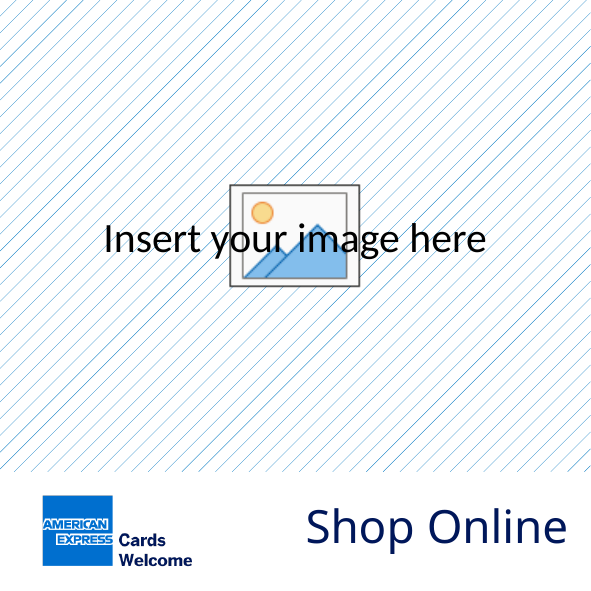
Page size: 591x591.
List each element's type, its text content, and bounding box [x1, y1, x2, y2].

text_box Shop Online [217, 490, 583, 561]
picture [0, 0, 591, 591]
